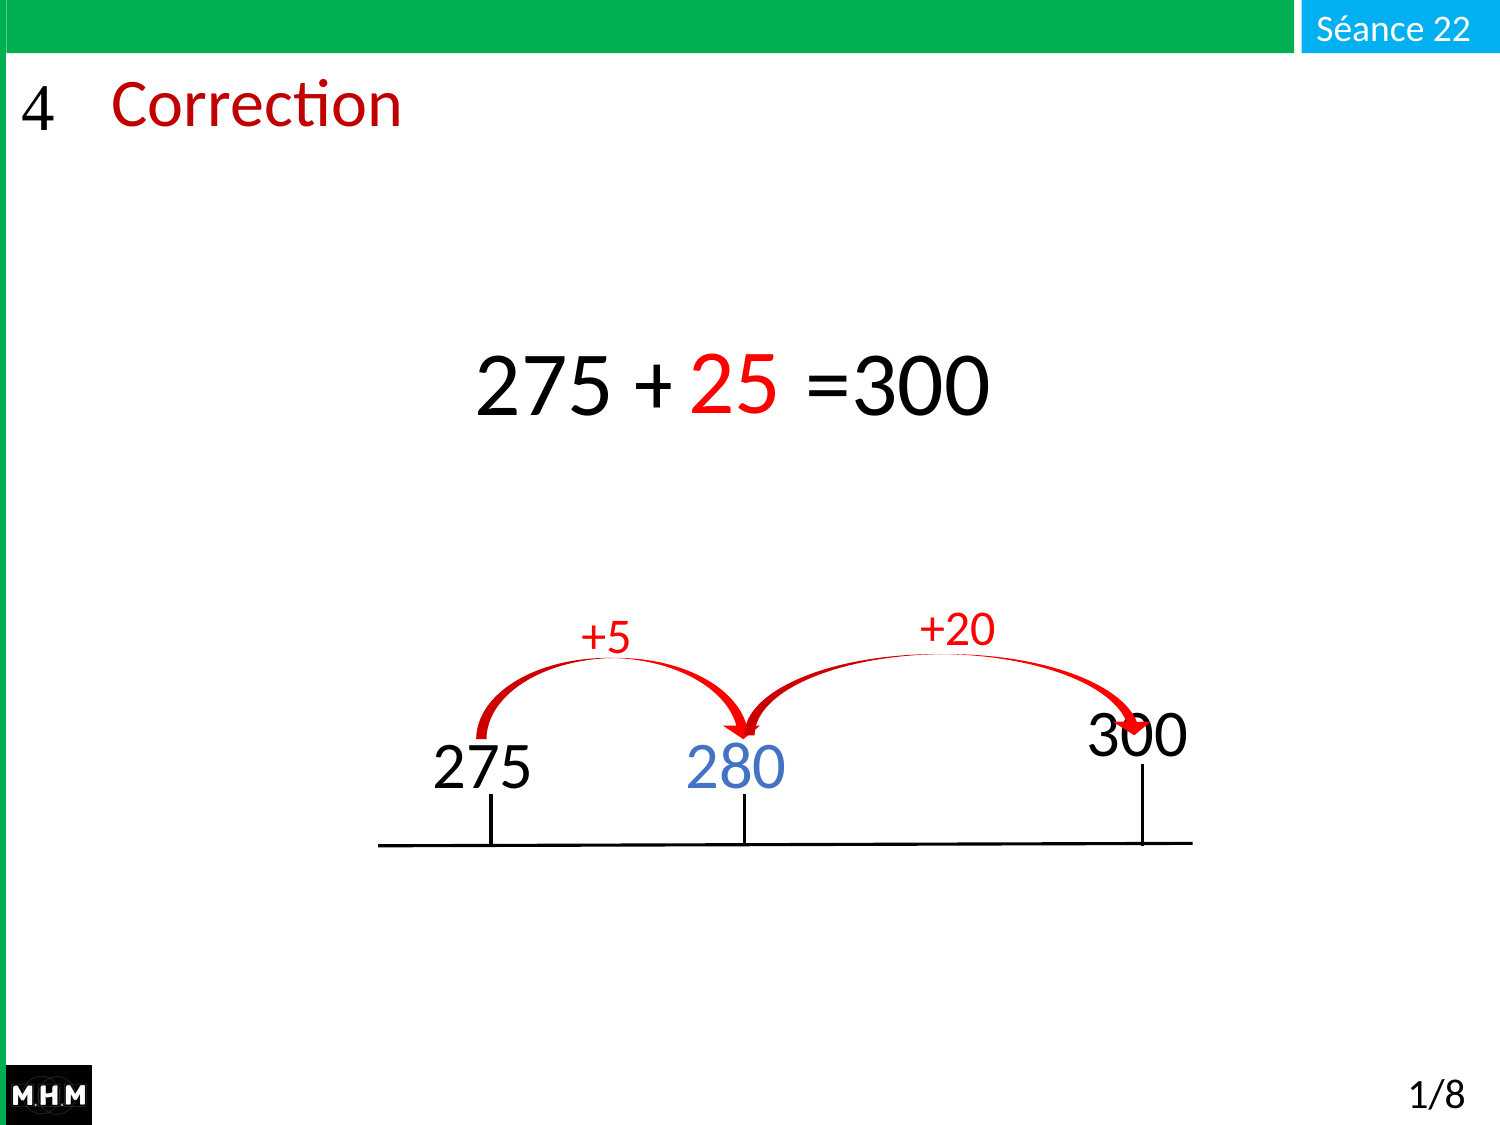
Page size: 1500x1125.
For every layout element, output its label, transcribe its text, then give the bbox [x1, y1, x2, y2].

text_box [512, 662, 560, 682]
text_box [378, 682, 1254, 847]
text_box [789, 655, 892, 682]
list 1/8 [1373, 1064, 1500, 1125]
title Correction [96, 60, 1391, 150]
text_box [1019, 659, 1095, 682]
text_box 275 + … =300 [413, 316, 1033, 442]
text_box +5 [560, 595, 653, 671]
text_box +20 [892, 587, 1023, 663]
picture [6, 1065, 92, 1125]
text_box 25 [670, 314, 799, 440]
text_box [653, 659, 713, 682]
